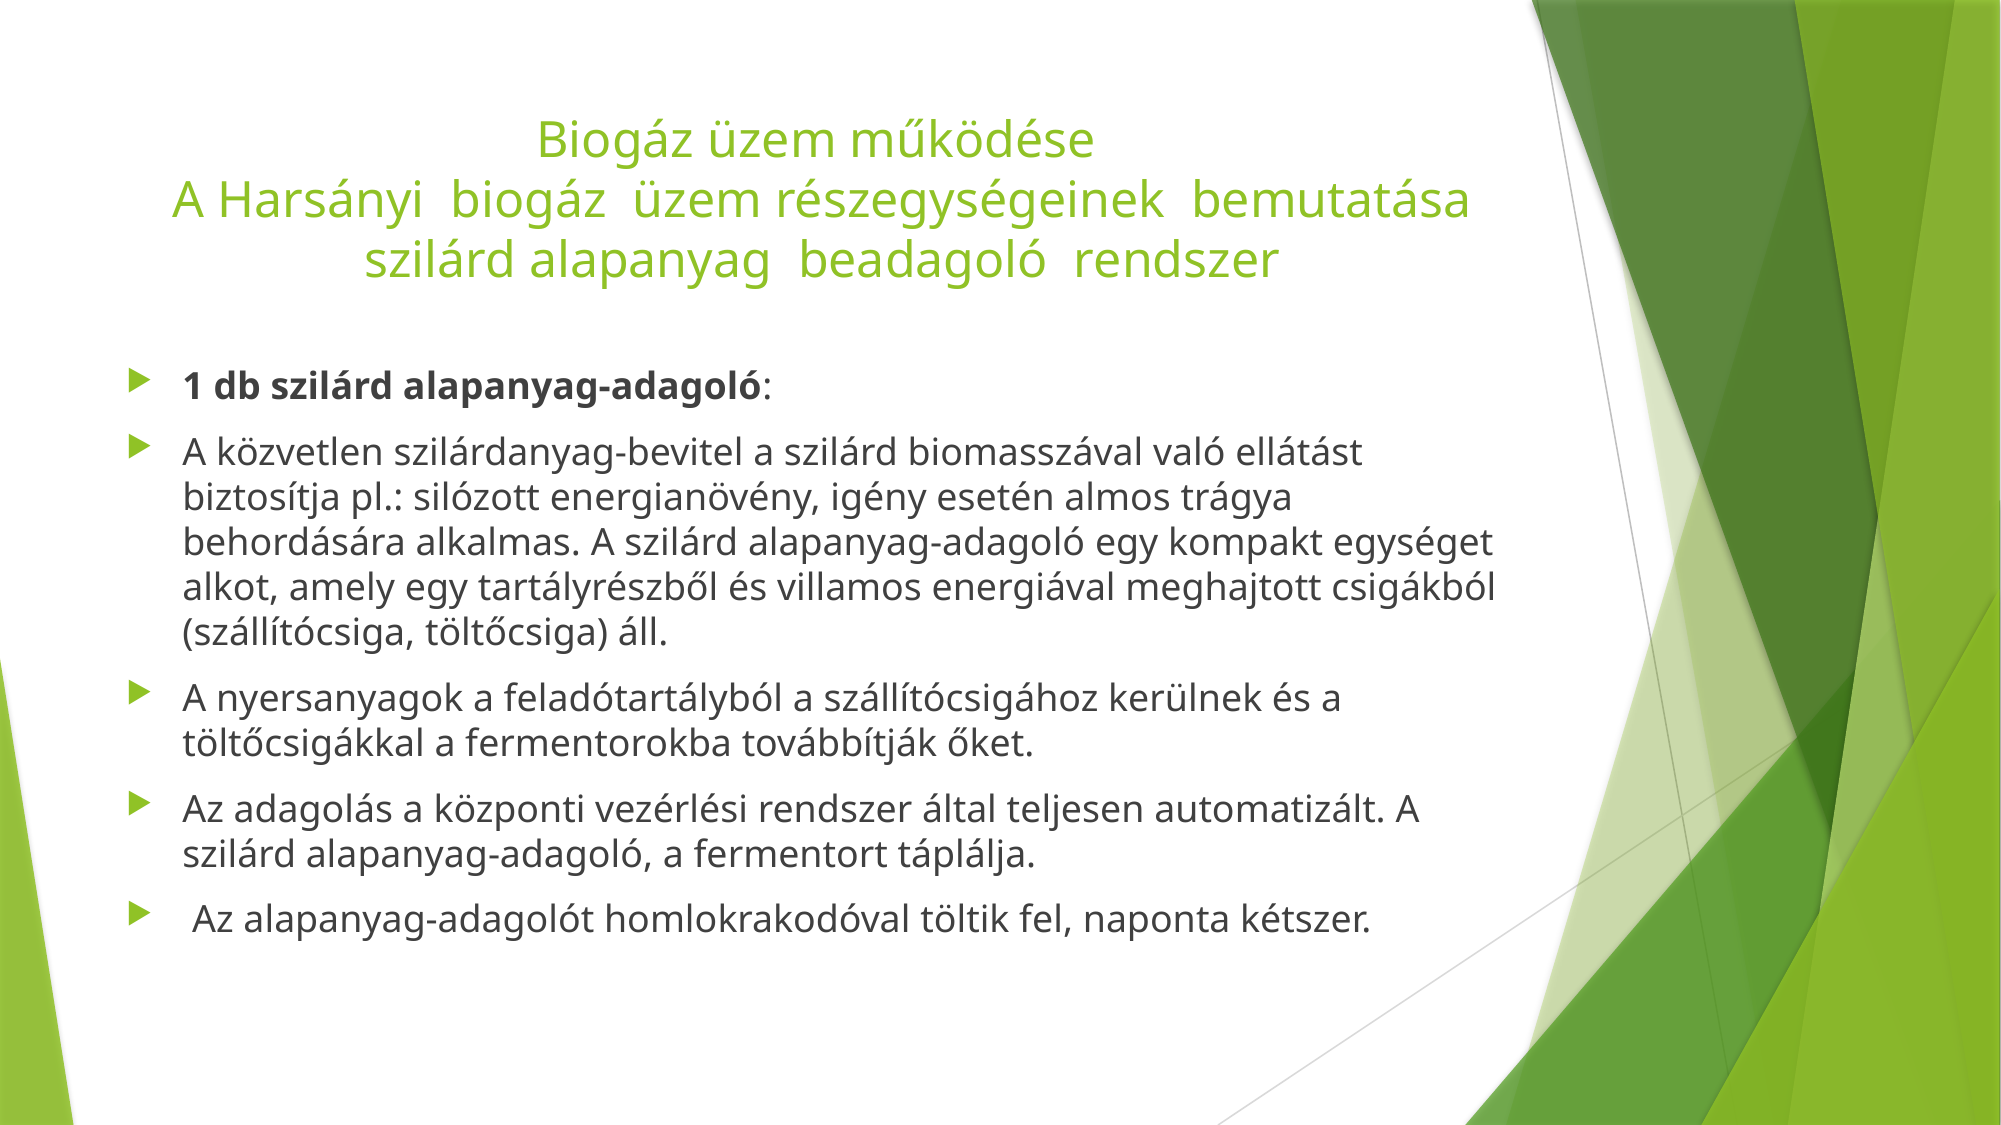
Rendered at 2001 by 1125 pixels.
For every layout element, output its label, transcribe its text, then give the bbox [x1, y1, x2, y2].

title Biogáz üzem működése A Harsányi biogáz üzem részegységeinek bemutatása szilárd alapanyag beadagoló rendszer [111, 99, 1522, 317]
list 1 db szilárd alapanyag-adagoló: A közvetlen szilárdanyag-bevitel a szilárd biomasszával való ellátást biztosítja pl.: silózott energianövény, igény esetén almos trágya behordására alkalmas. A szilárd alapanyag-adagoló egy kompakt egységet alkot, amely egy tartályrészből és villamos energiával meghajtott csigákból (szállítócsiga, töltőcsiga) áll. A nyersanyagok a feladótartályból a szállítócsigához kerülnek és a töltőcsigákkal a fermentorokba továbbítják őket. Az adagolás a központi vezérlési rendszer által teljesen automatizált. A szilárd alapanyag-adagoló, a fermentort táplálja. Az alapanyag-adagolót homlokrakodóval töltik fel, naponta kétszer. [111, 354, 1522, 992]
